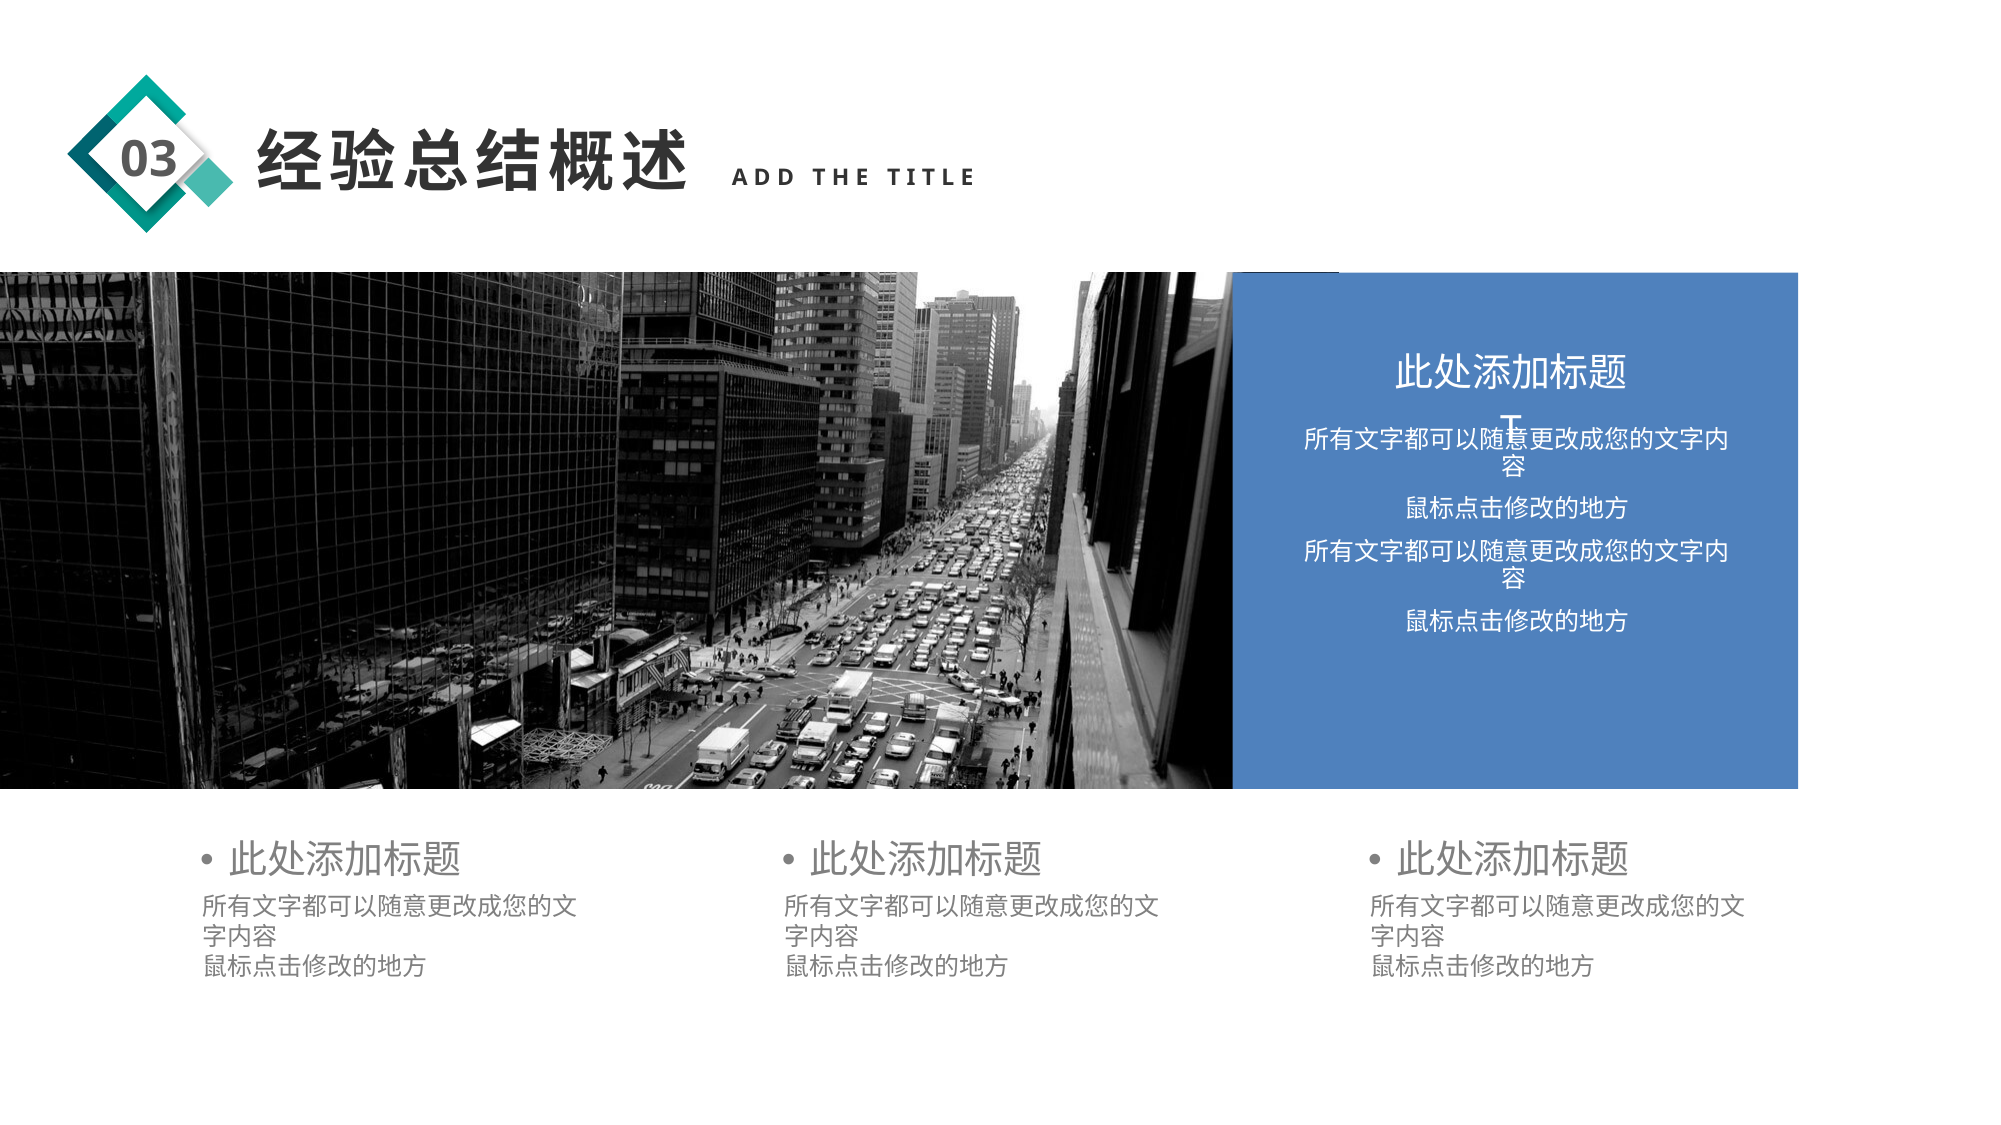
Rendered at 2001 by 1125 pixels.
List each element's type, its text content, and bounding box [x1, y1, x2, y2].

text_box 此处添加标题 [200, 840, 598, 886]
text_box 所有文字都可以随意更改成您的文字内容 鼠标点击修改的地方 [1370, 890, 1766, 1040]
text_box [1232, 272, 1799, 789]
text_box 所有文字都可以随意更改成您的文字内容 鼠标点击修改的地方 [202, 890, 598, 1040]
text_box 此处添加标题 [781, 840, 1180, 886]
text_box [0, 272, 1232, 789]
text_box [67, 74, 1019, 233]
text_box 所有文字都可以随意更改成您的文字内容 鼠标点击修改的地方 [784, 890, 1179, 1040]
text_box 此处添加标题 [1368, 840, 1766, 886]
